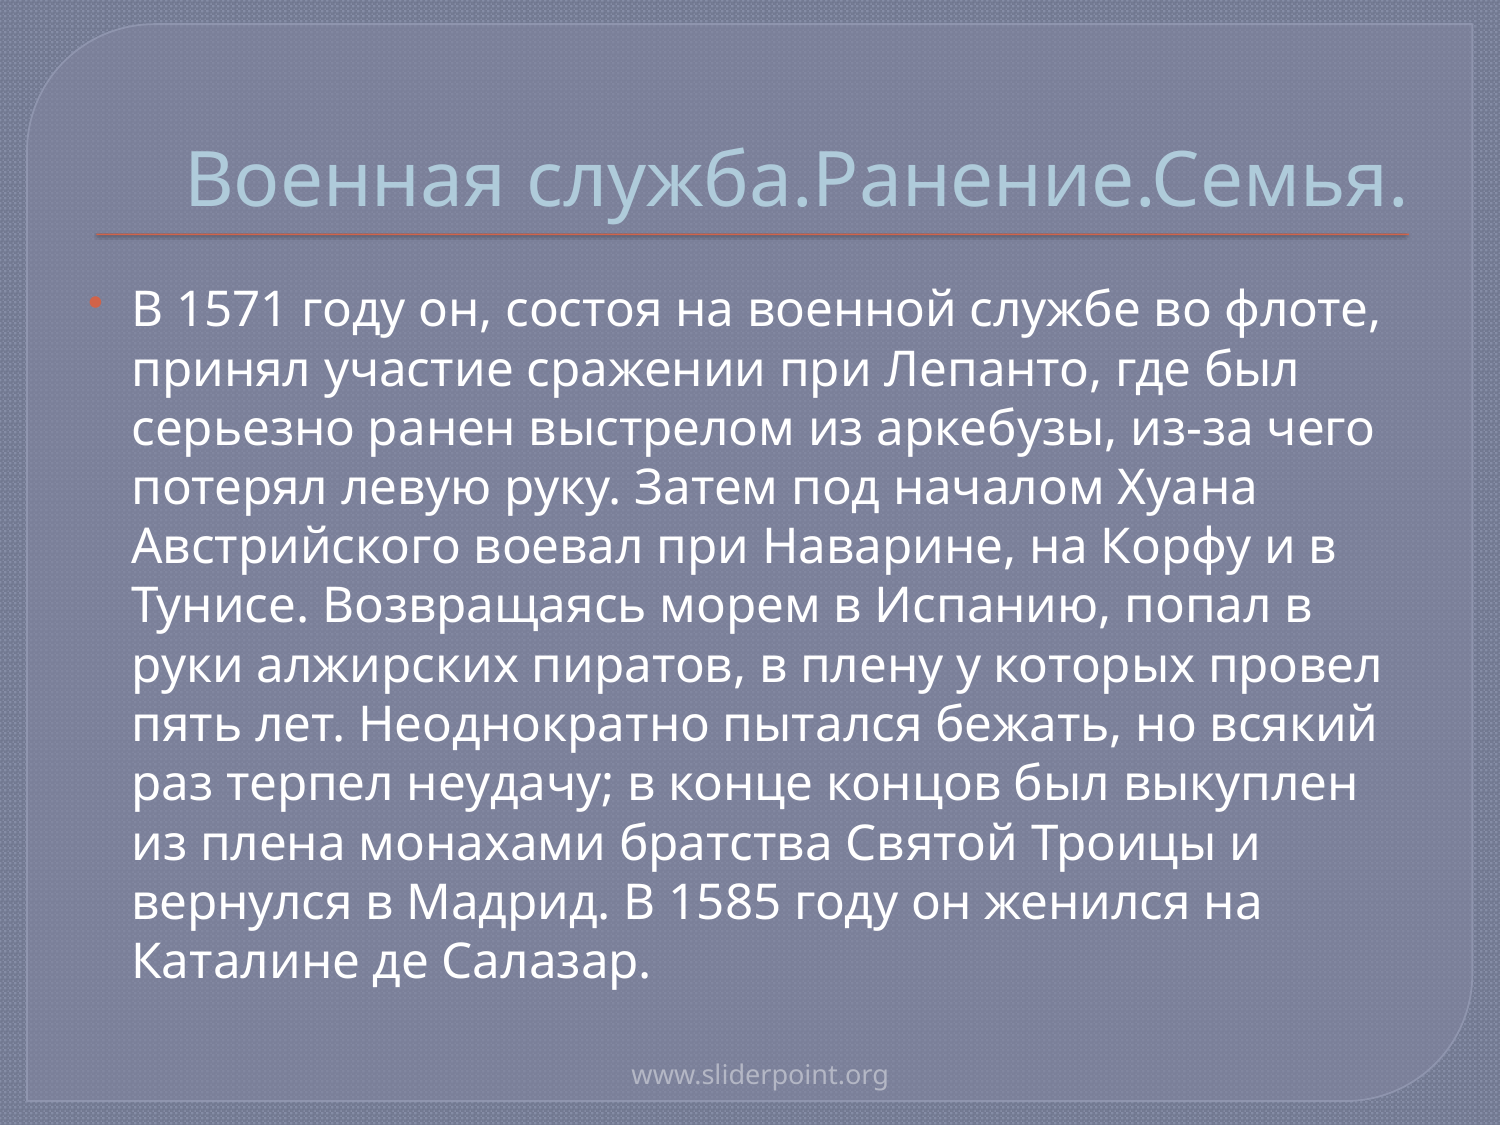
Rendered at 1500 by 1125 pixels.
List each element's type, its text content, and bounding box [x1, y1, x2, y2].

footer www.sliderpoint.org [212, 1050, 904, 1095]
list В 1571 году он, состоя на военной службе во флоте, принял участие сражении при Лепанто, где был серьезно ранен выстрелом из аркебузы, из-за чего потерял левую руку. Затем под началом Хуана Австрийского воевал при Наварине, на Корфу и в Тунисе. Возвращаясь морем в Испанию, попал в руки алжирских пиратов, в плену у которых провел пять лет. Неоднократно пытался бежать, но всякий раз терпел неудачу; в конце концов был выкуплен из плена монахами братства Святой Троицы и вернулся в Мадрид. В 1585 году он женился на Каталине де Салазар. [75, 270, 1425, 1013]
title Военная служба.Ранение.Семья. [75, 41, 1425, 230]
